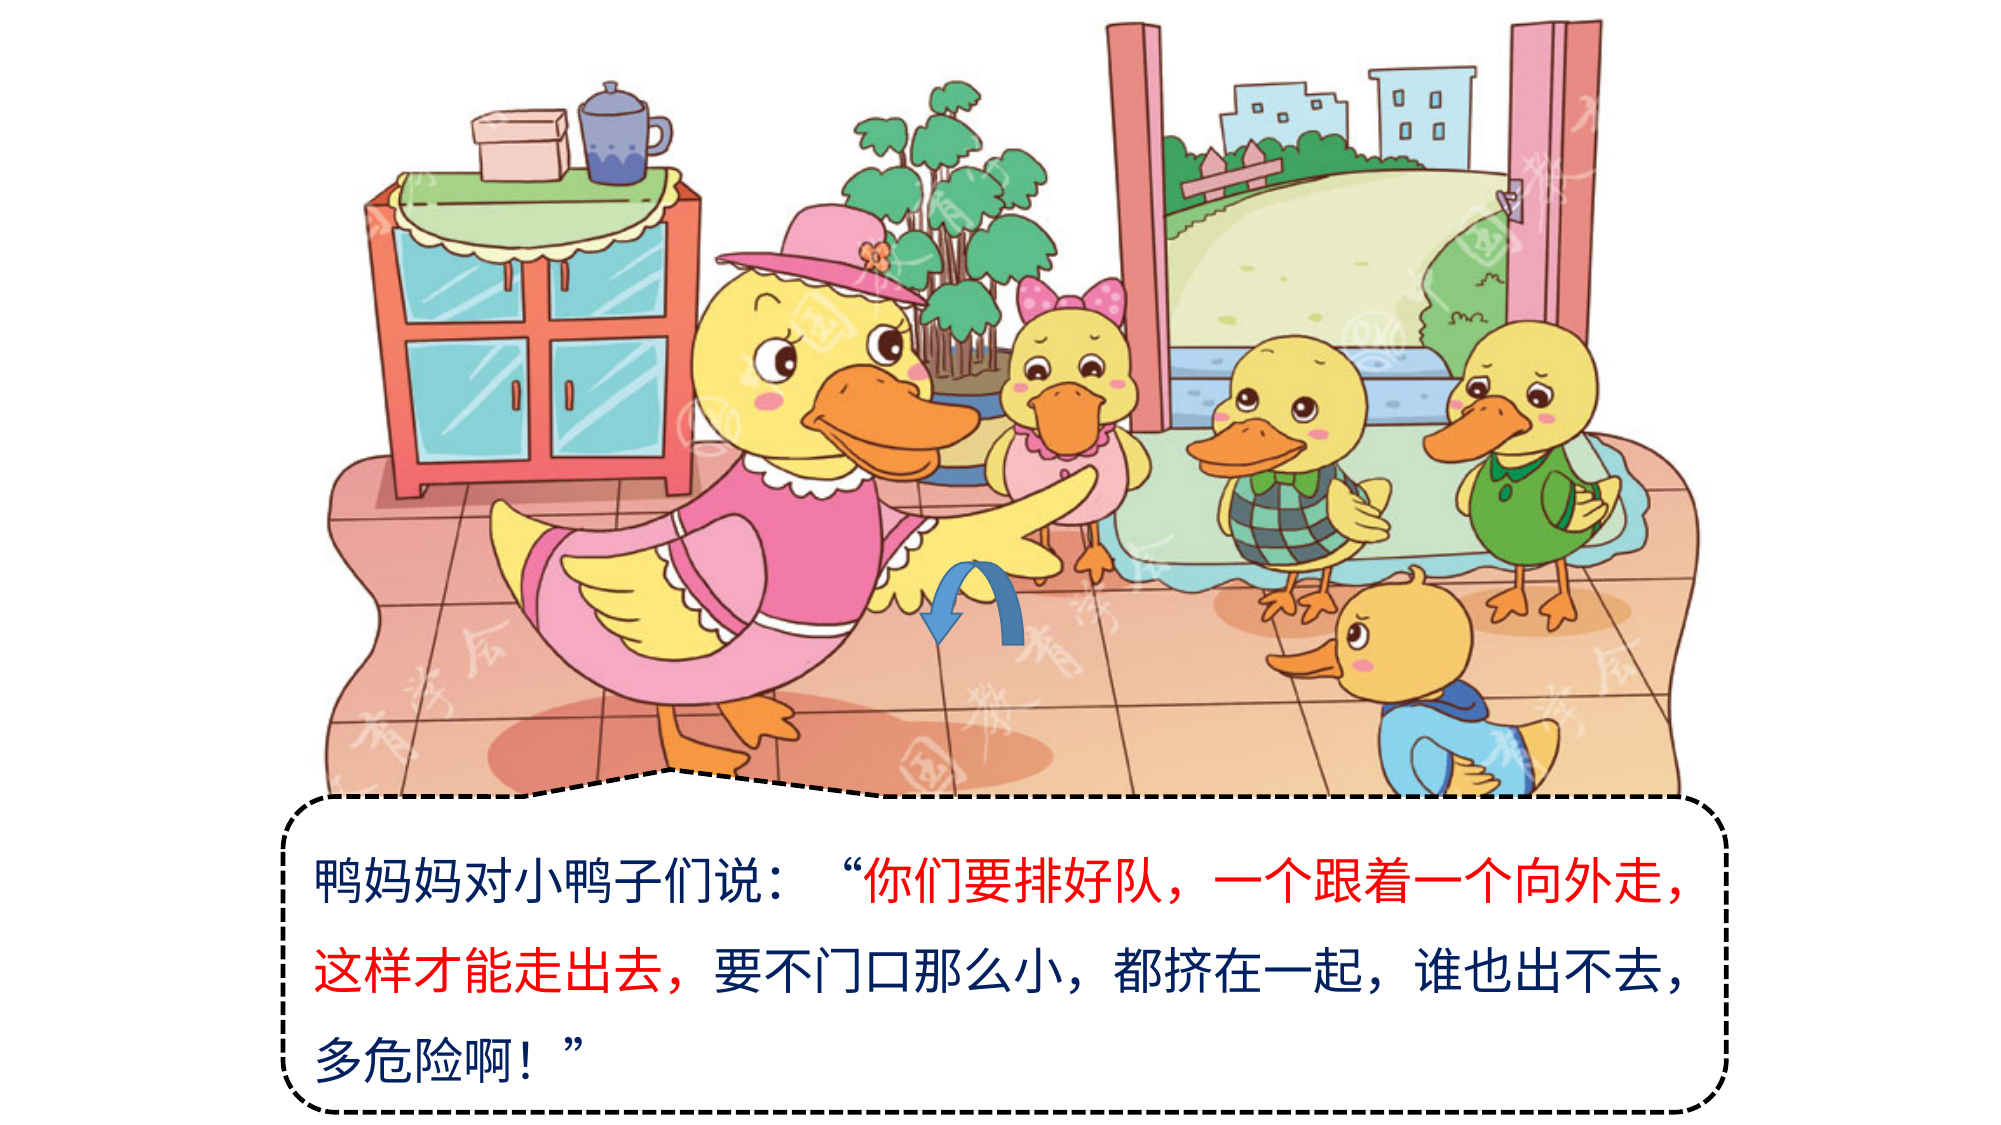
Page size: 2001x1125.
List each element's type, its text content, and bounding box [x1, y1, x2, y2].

picture [270, 4, 1738, 995]
text_box 鸭妈妈对小鸭子们说：“你们要排好队，一个跟着一个向外走，这样才能走出去，要不门口那么小，都挤在一起，谁也出不去，多危险啊！” [282, 995, 1727, 1113]
